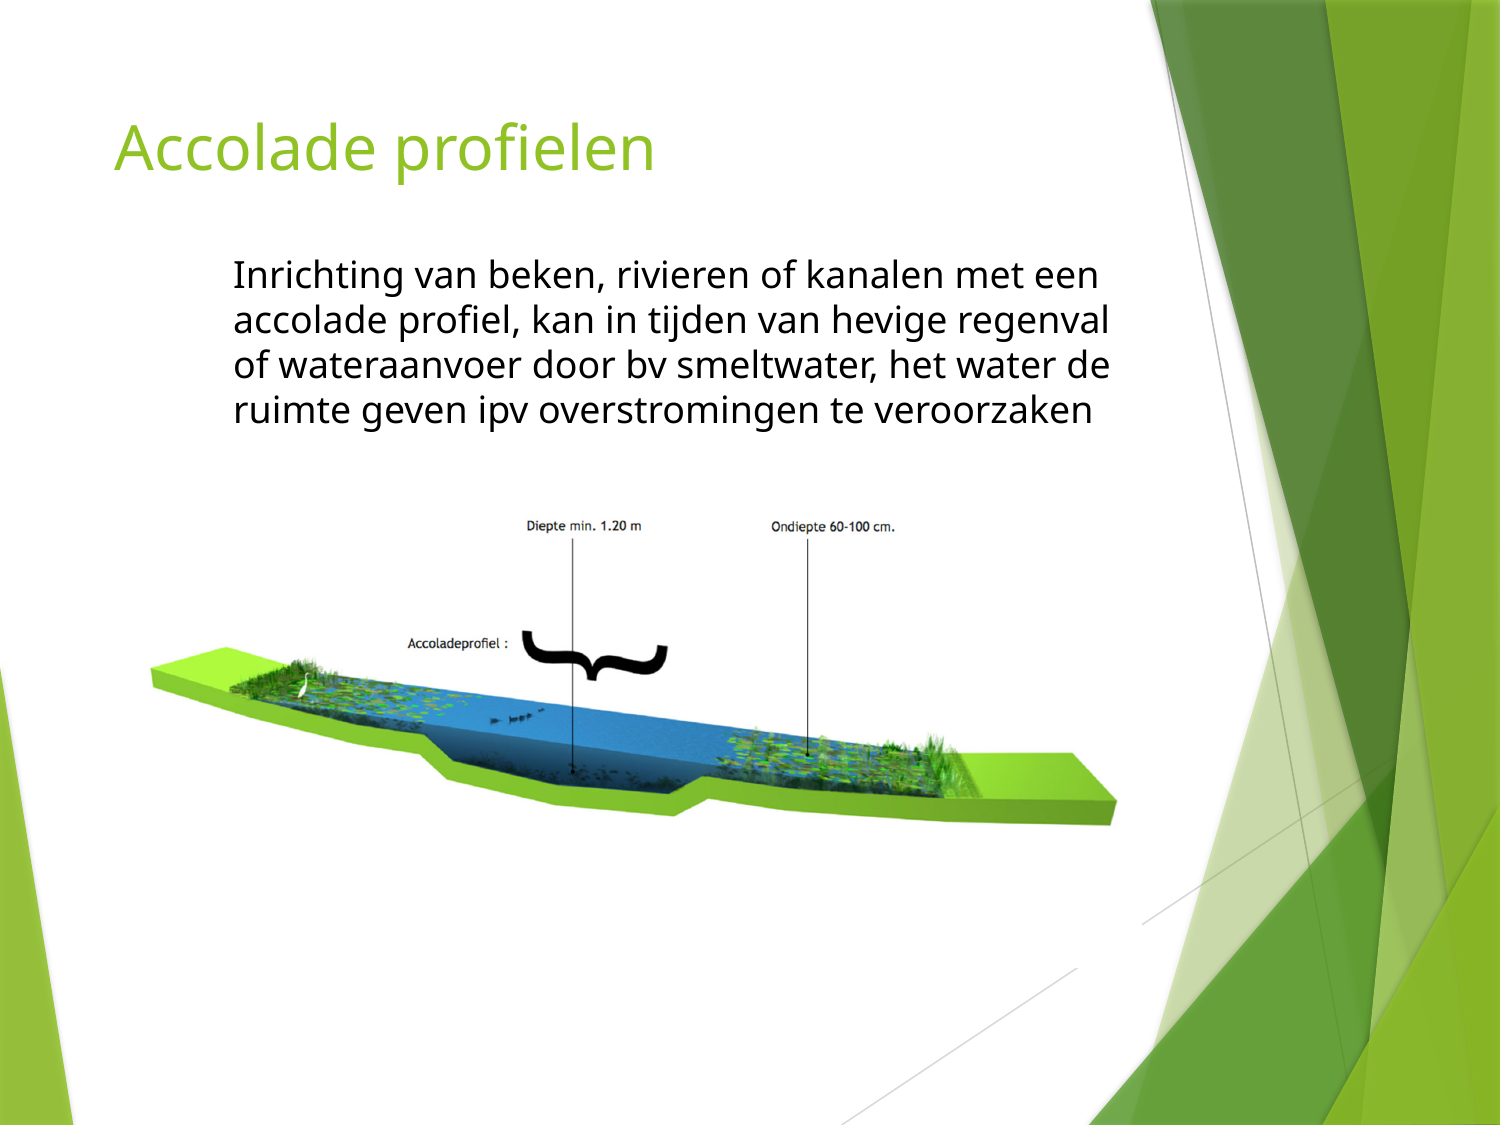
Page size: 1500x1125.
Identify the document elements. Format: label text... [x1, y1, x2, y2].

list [99, 377, 1142, 969]
title Accolade profielen [99, 99, 1142, 317]
text_box Inrichting van beken, rivieren of kanalen met een accolade profiel, kan in tijden van hevige regenval of wateraanvoer door bv smeltwater, het water de ruimte geven ipv overstromingen te veroorzaken [218, 243, 1164, 439]
